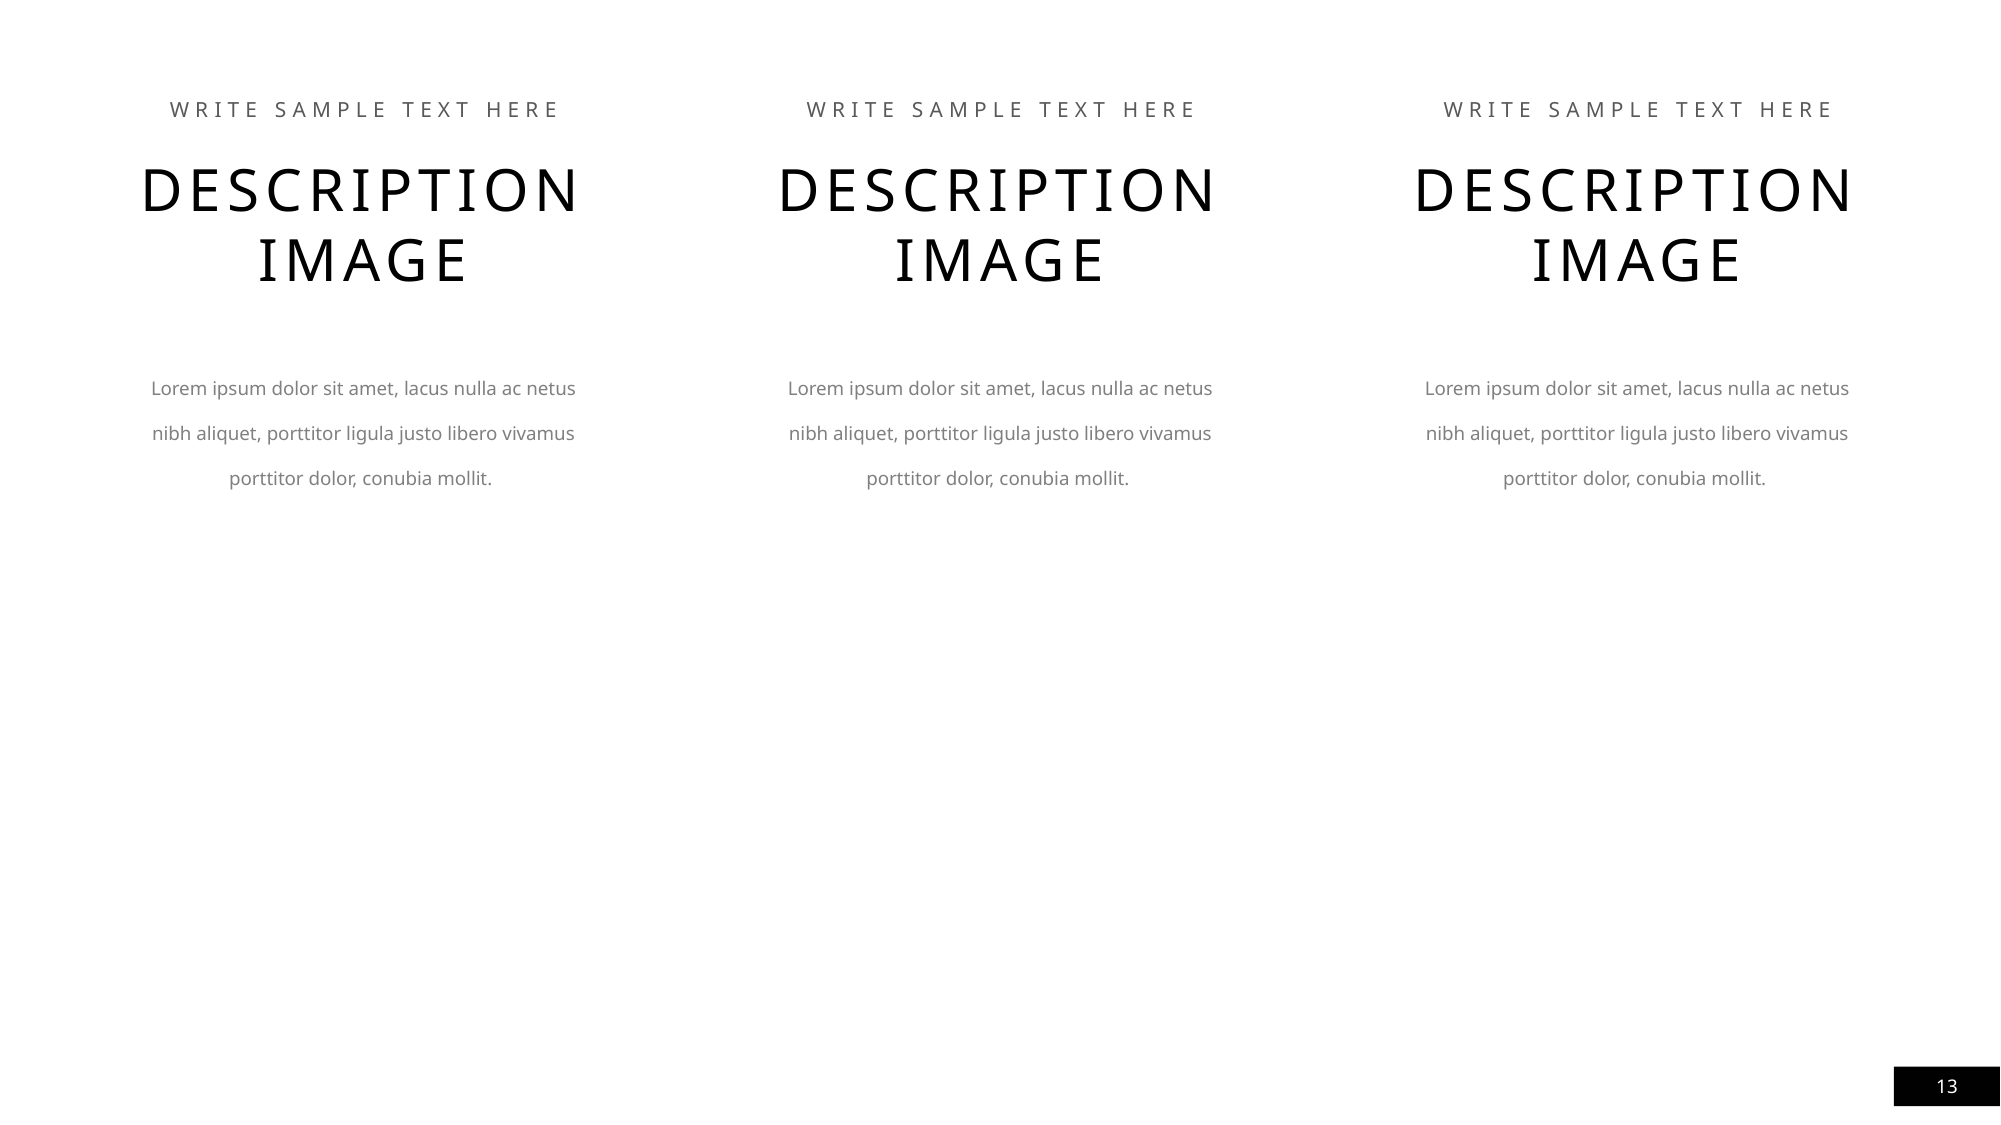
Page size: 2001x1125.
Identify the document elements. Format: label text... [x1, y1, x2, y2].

text_box WRITE SAMPLE TEXT HERE [1333, 88, 1941, 129]
text_box DESCRIPTION IMAGE [697, 145, 1303, 301]
text_box Lorem ipsum dolor sit amet, lacus nulla ac netus nibh aliquet, porttitor ligula justo libero vivamus porttitor dolor, conubia mollit. [122, 346, 604, 497]
text_box WRITE SAMPLE TEXT HERE [696, 88, 1304, 129]
text_box Lorem ipsum dolor sit amet, lacus nulla ac netus nibh aliquet, porttitor ligula justo libero vivamus porttitor dolor, conubia mollit. [1396, 346, 1878, 497]
text_box DESCRIPTION IMAGE [60, 145, 666, 301]
picture [0, 559, 2000, 1125]
text_box DESCRIPTION IMAGE [1334, 145, 1940, 301]
text_box Lorem ipsum dolor sit amet, lacus nulla ac netus nibh aliquet, porttitor ligula justo libero vivamus porttitor dolor, conubia mollit. [759, 346, 1241, 497]
text_box WRITE SAMPLE TEXT HERE [59, 88, 667, 129]
